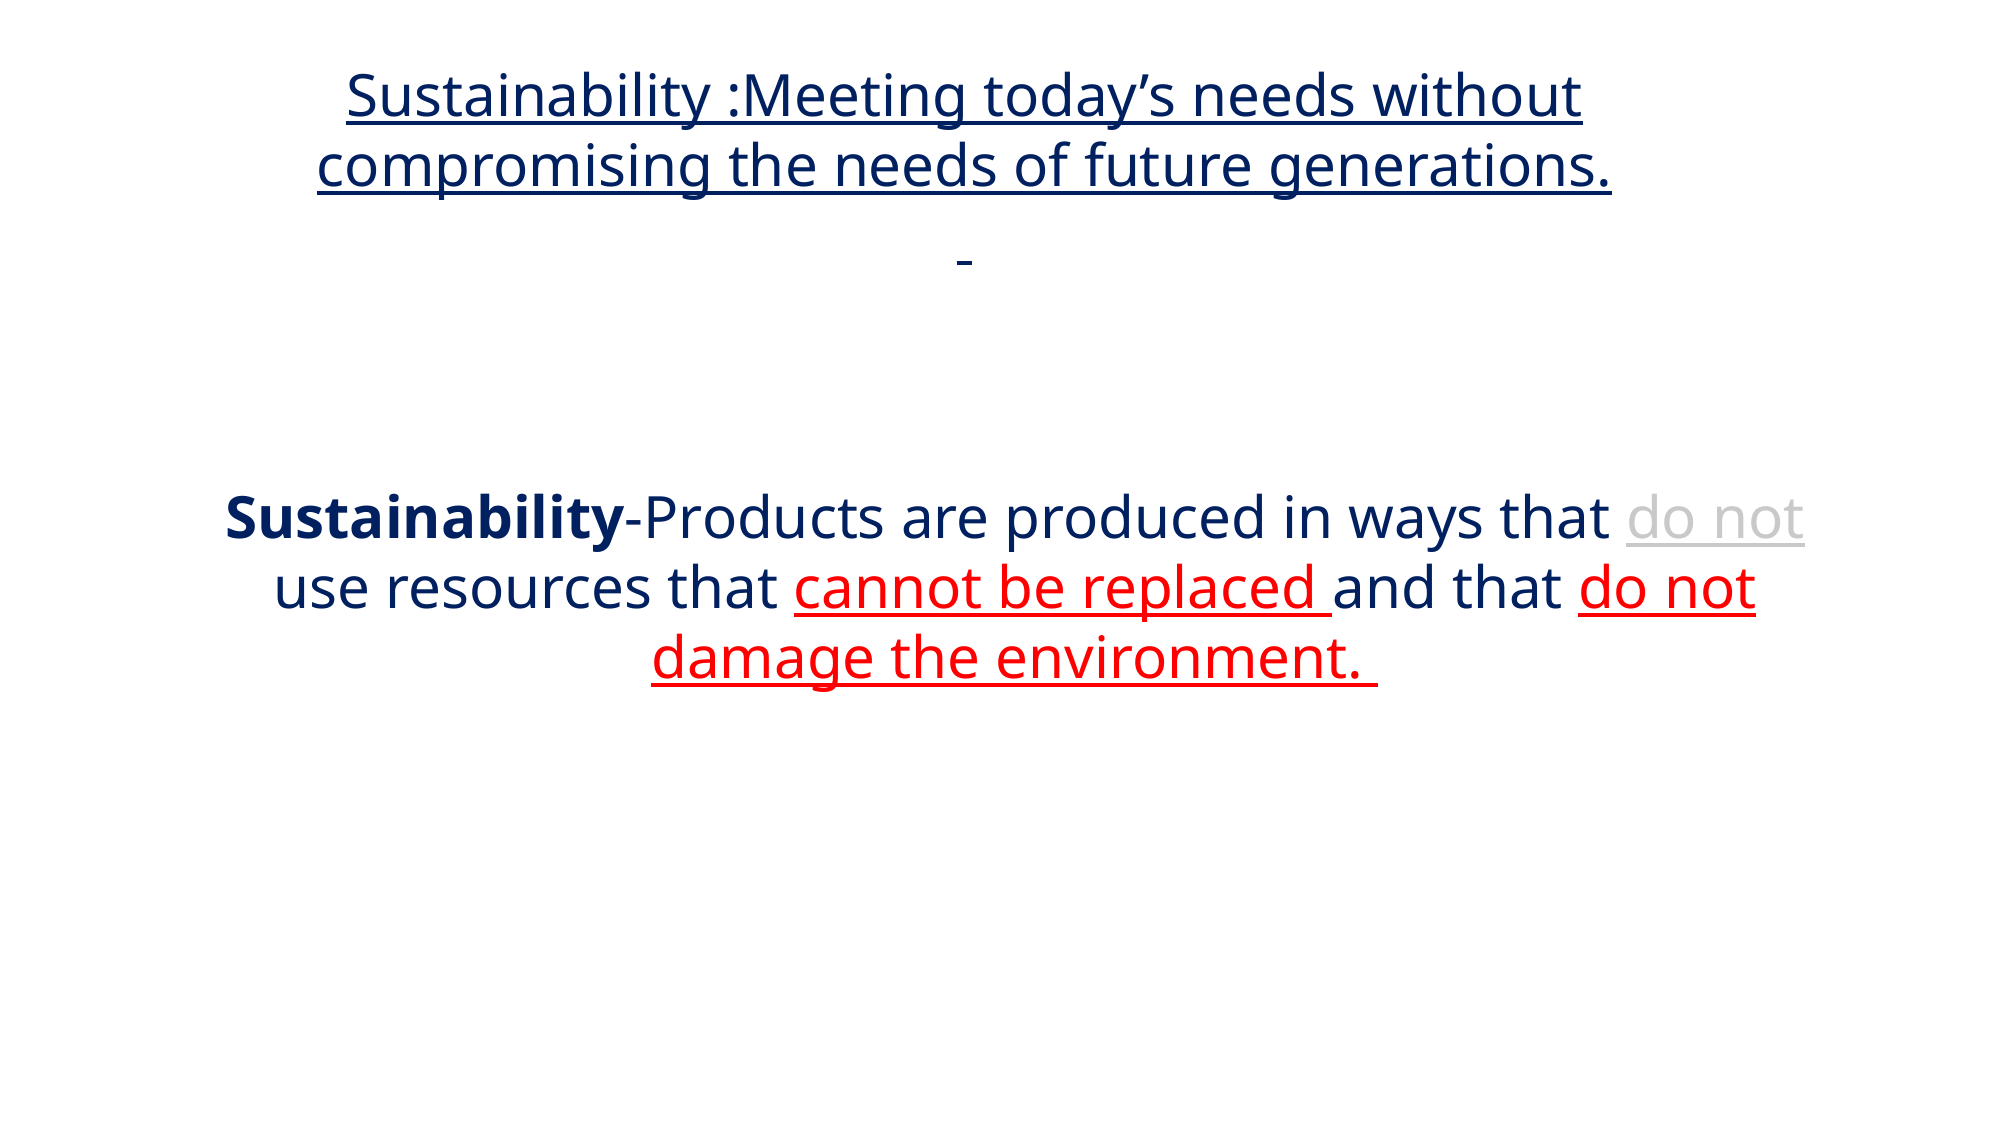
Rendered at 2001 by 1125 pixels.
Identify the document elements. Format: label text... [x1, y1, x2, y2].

text_box Sustainability-Products are produced in ways that do not use resources that cannot be replaced and that do not damage the environment. [166, 472, 1864, 698]
text_box Sustainability :Meeting today’s needs without compromising the needs of future generations. [297, 50, 1631, 276]
